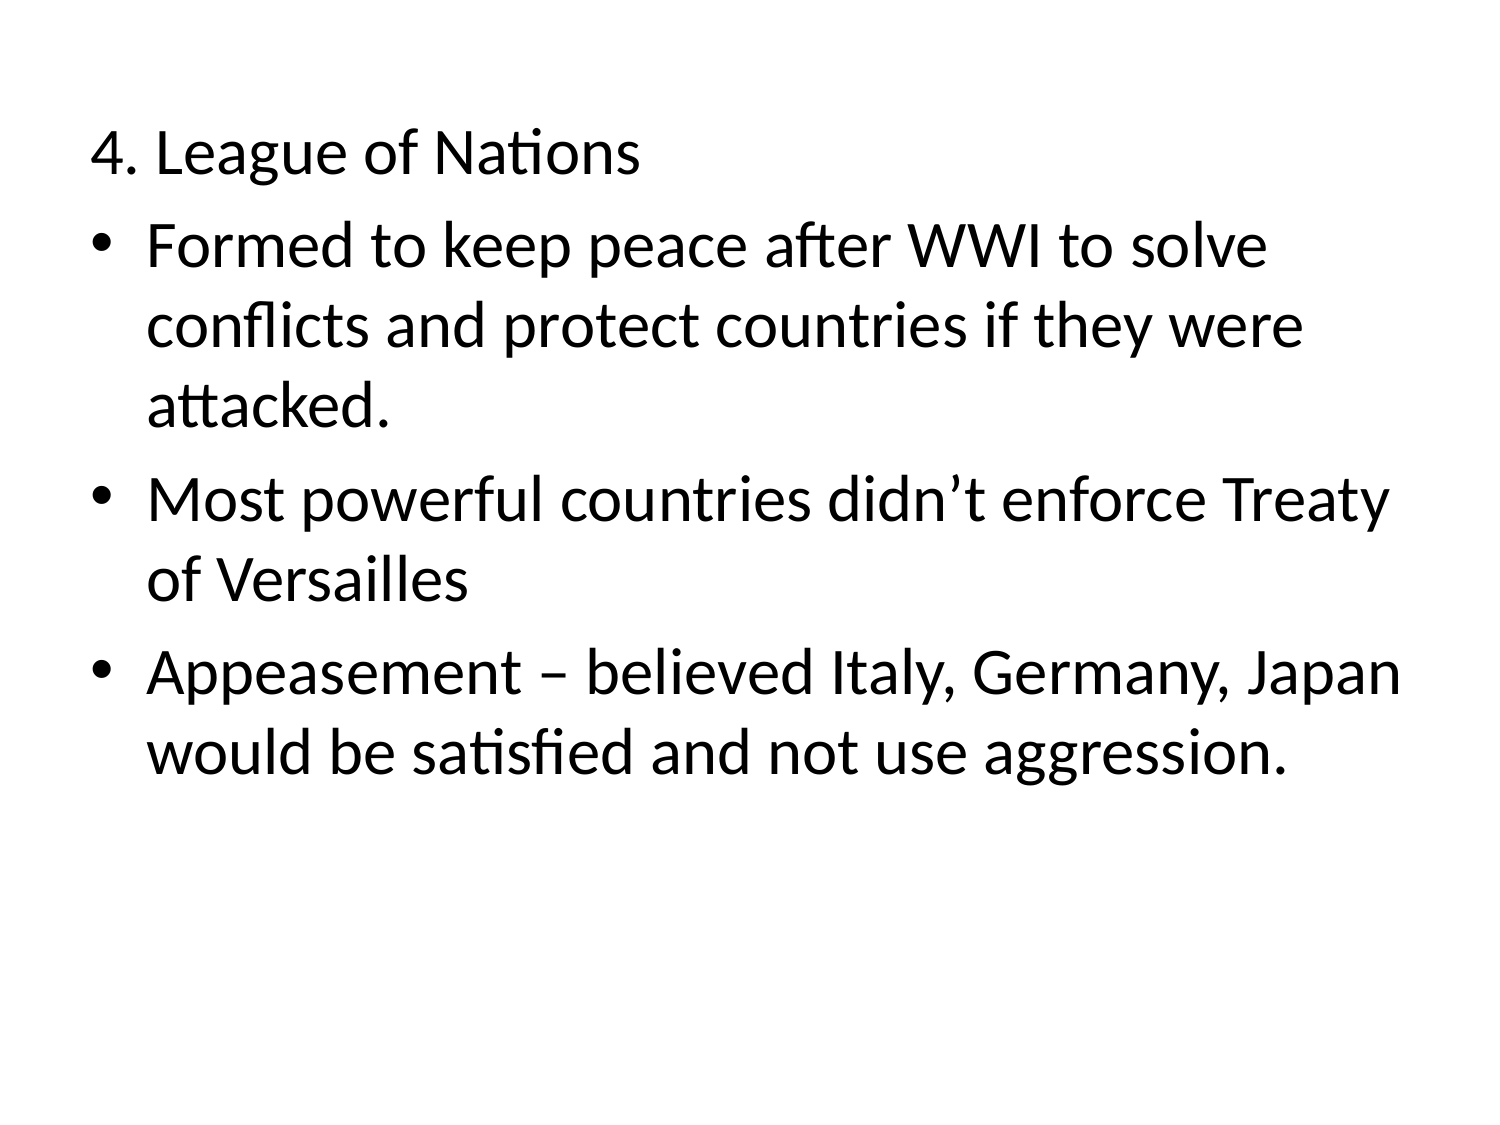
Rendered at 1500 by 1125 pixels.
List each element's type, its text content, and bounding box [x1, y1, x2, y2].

list 4. League of Nations Formed to keep peace after WWI to solve conflicts and protect countries if they were attacked. Most powerful countries didn’t enforce Treaty of Versailles Appeasement – believed Italy, Germany, Japan would be satisfied and not use aggression. [75, 99, 1425, 1005]
